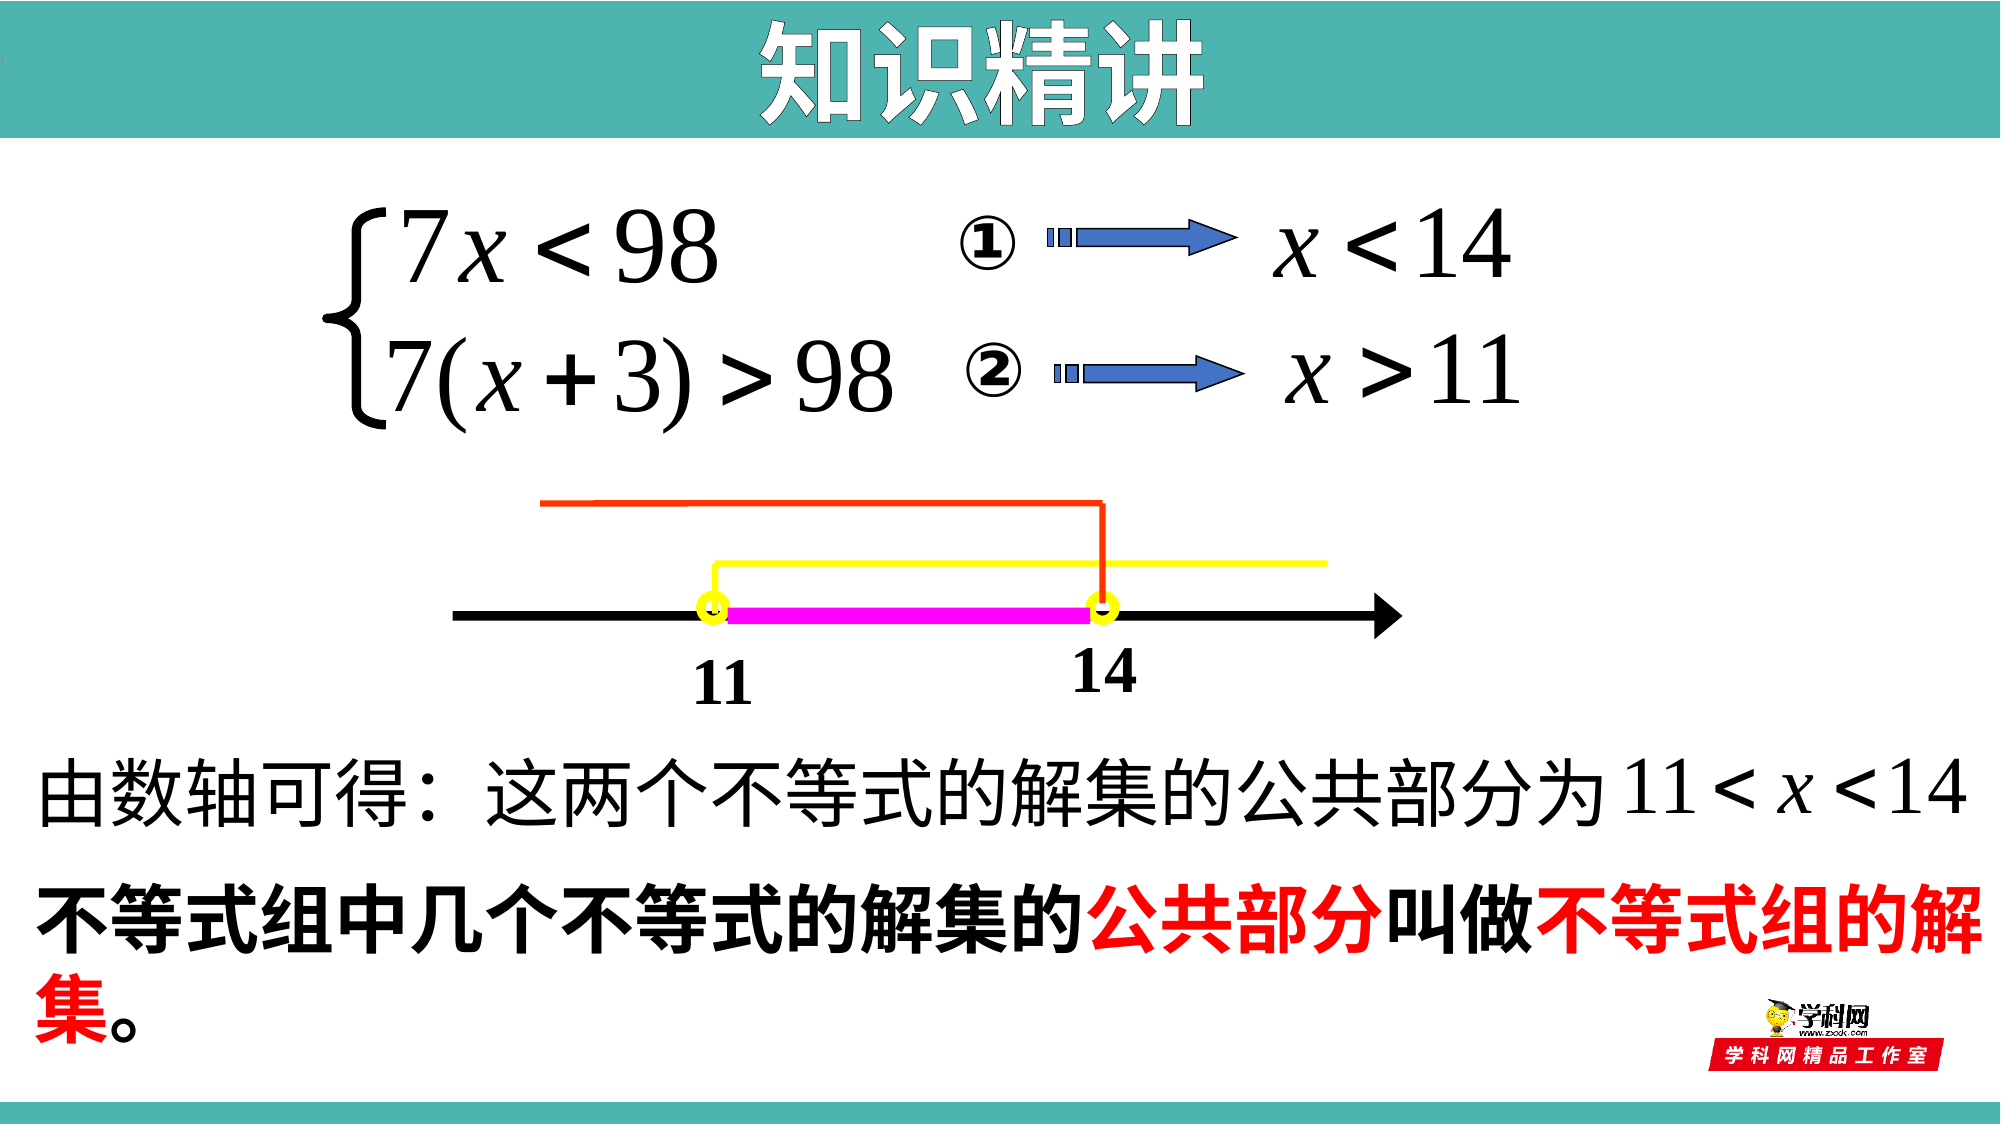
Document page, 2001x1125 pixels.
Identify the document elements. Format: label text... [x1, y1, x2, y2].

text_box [452, 595, 1403, 726]
text_box 由数轴可得：这两个不等式的解集的公共部分为 [19, 739, 1957, 845]
text_box [1047, 228, 1054, 247]
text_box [1266, 307, 1539, 430]
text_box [1253, 182, 1526, 304]
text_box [1617, 737, 1981, 835]
text_box [1076, 219, 1237, 256]
text_box [1066, 364, 1079, 383]
text_box [1059, 228, 1072, 247]
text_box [540, 503, 1103, 604]
text_box 知识精讲 [742, 0, 1223, 146]
text_box ① [941, 186, 1035, 292]
text_box [1083, 355, 1244, 392]
text_box [1054, 364, 1061, 383]
picture [0, 1, 2001, 1124]
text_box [715, 563, 1328, 614]
text_box 不等式组中几个不等式的解集的公共部分叫做不等式组的解集。 [19, 865, 2000, 1061]
text_box ② [947, 314, 1041, 419]
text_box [326, 182, 914, 457]
